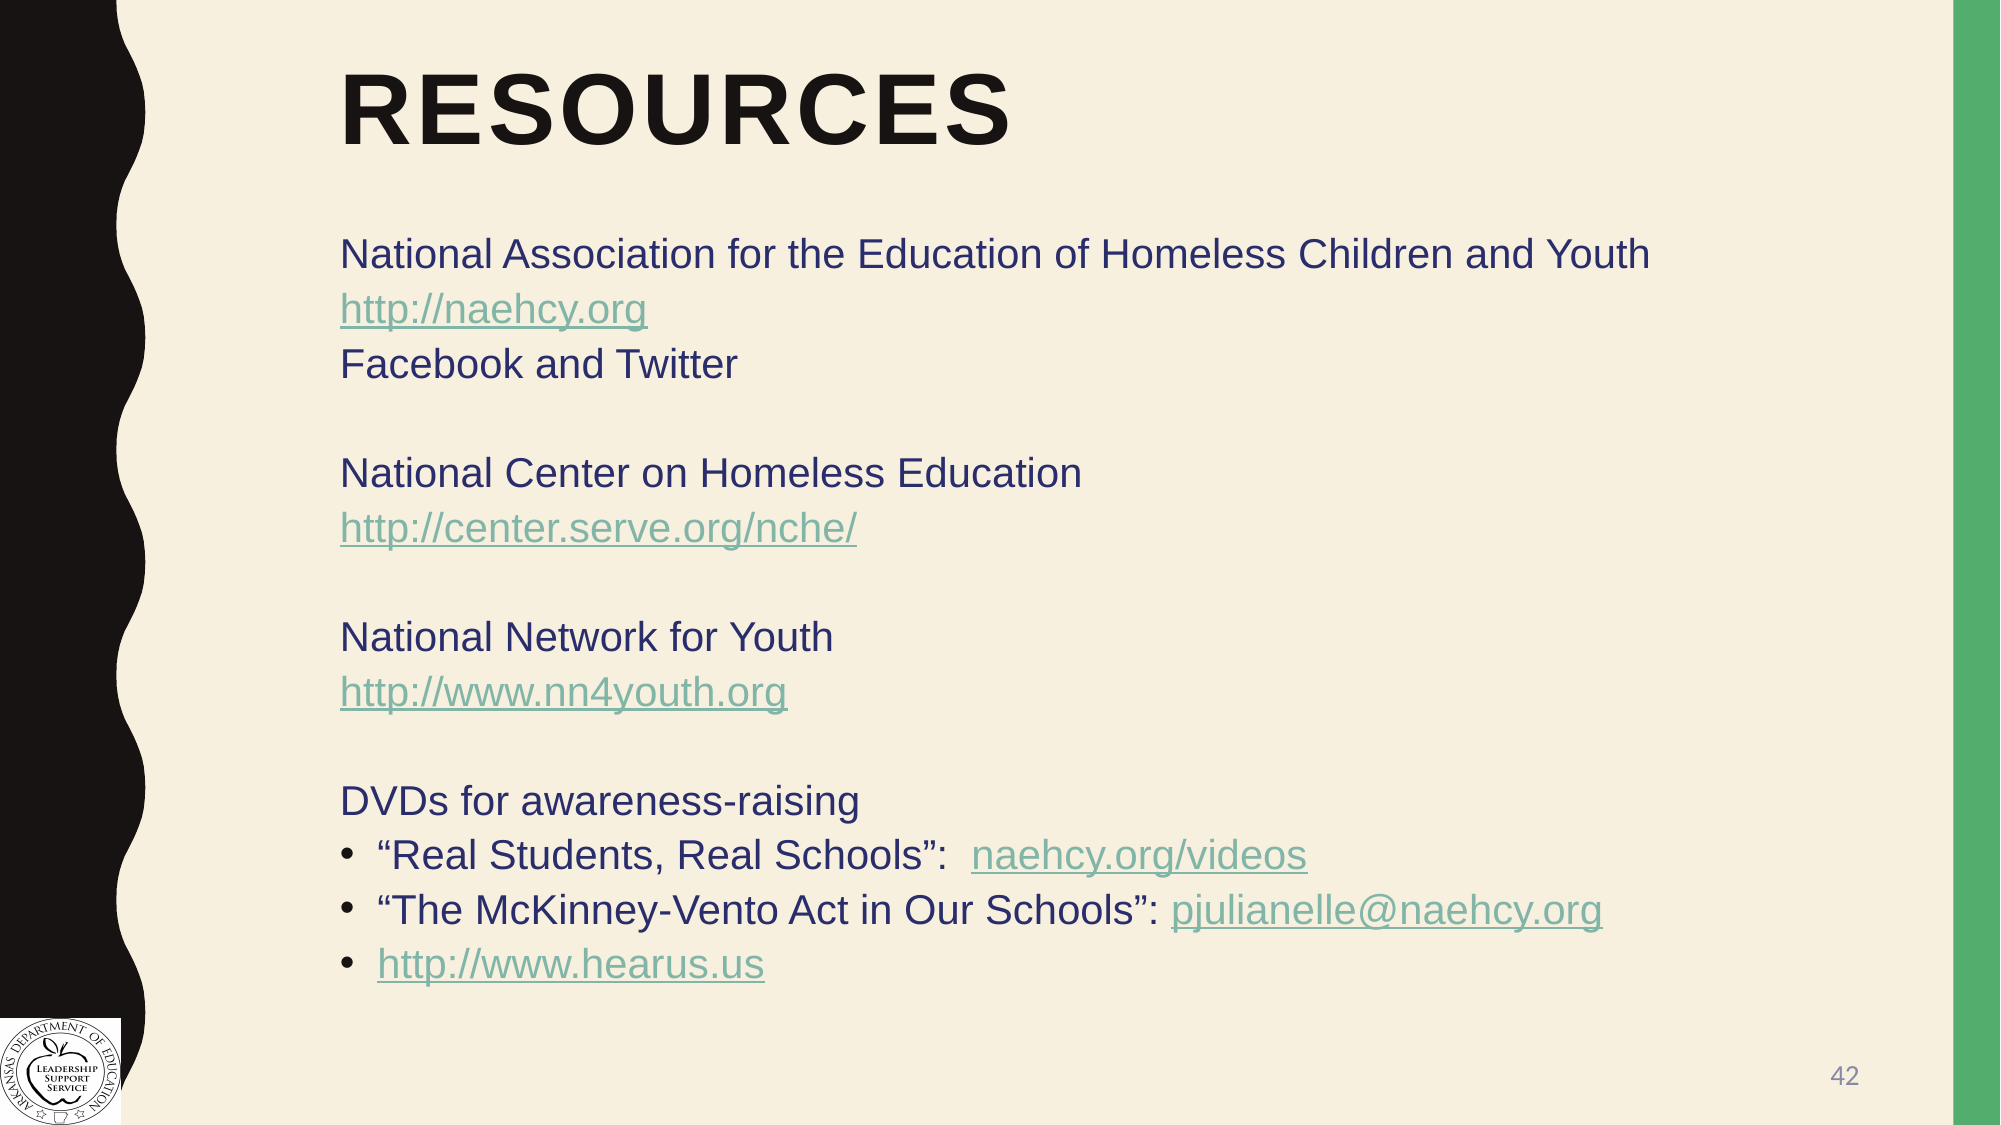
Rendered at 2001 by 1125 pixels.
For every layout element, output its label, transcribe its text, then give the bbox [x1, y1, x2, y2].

picture [0, 1018, 121, 1125]
list National Association for the Education of Homeless Children and Youth http://naehcy.org Facebook and Twitter National Center on Homeless Education http://center.serve.org/nche/ National Network for Youth http://www.nn4youth.org DVDs for awareness-raising “Real Students, Real Schools”: naehcy.org/videos “The McKinney-Vento Act in Our Schools”: pjulianelle@naehcy.org http://www.hearus.us [324, 224, 1675, 1063]
slide_number 42 [1412, 1045, 1875, 1103]
title Resources [324, 50, 1675, 175]
